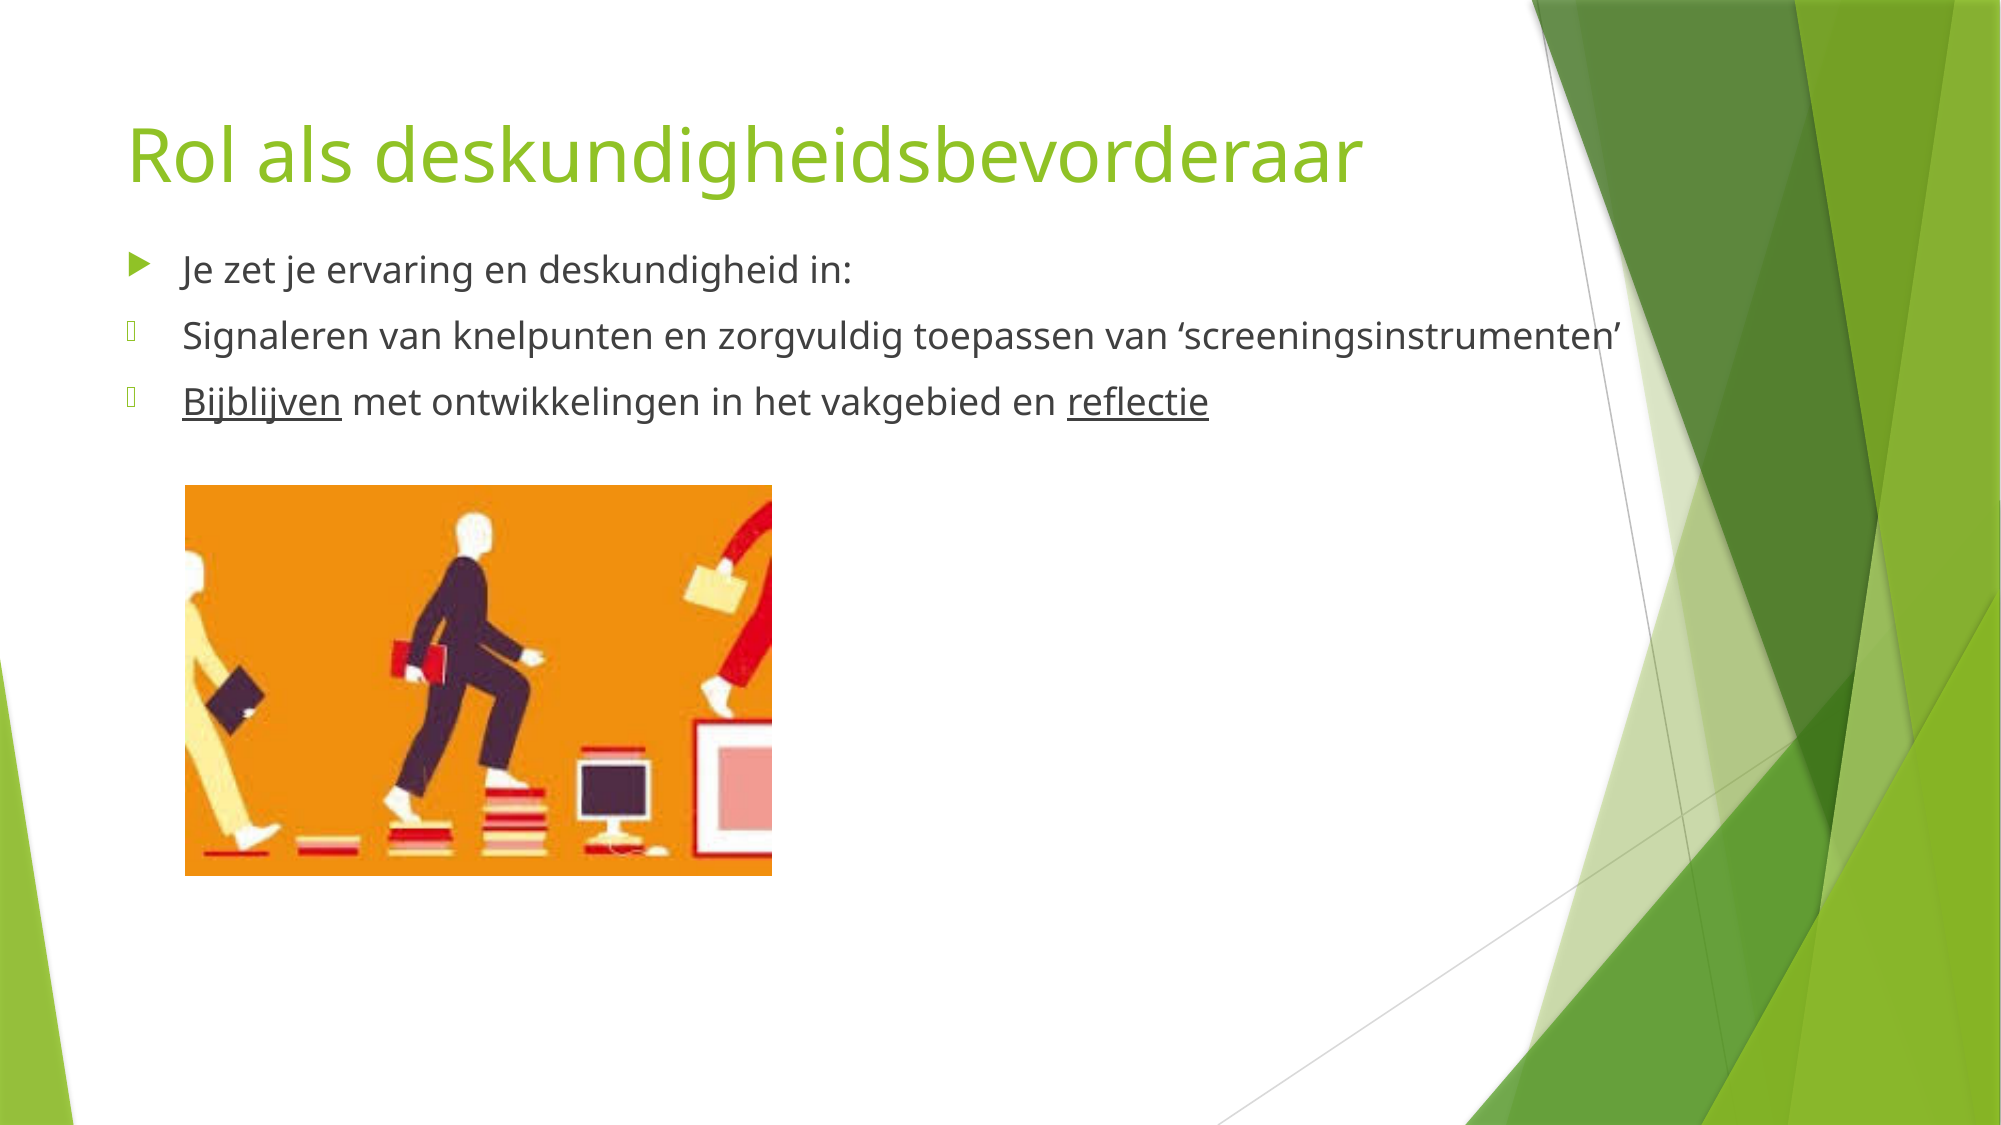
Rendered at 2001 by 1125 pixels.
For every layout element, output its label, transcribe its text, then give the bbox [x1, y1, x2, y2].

picture [184, 484, 772, 876]
list Je zet je ervaring en deskundigheid in: Signaleren van knelpunten en zorgvuldig toepassen van ‘screeningsinstrumenten’ Bijblijven met ontwikkelingen in het vakgebied en reflectie [111, 238, 1710, 876]
title Rol als deskundigheidsbevorderaar [111, 99, 1522, 238]
